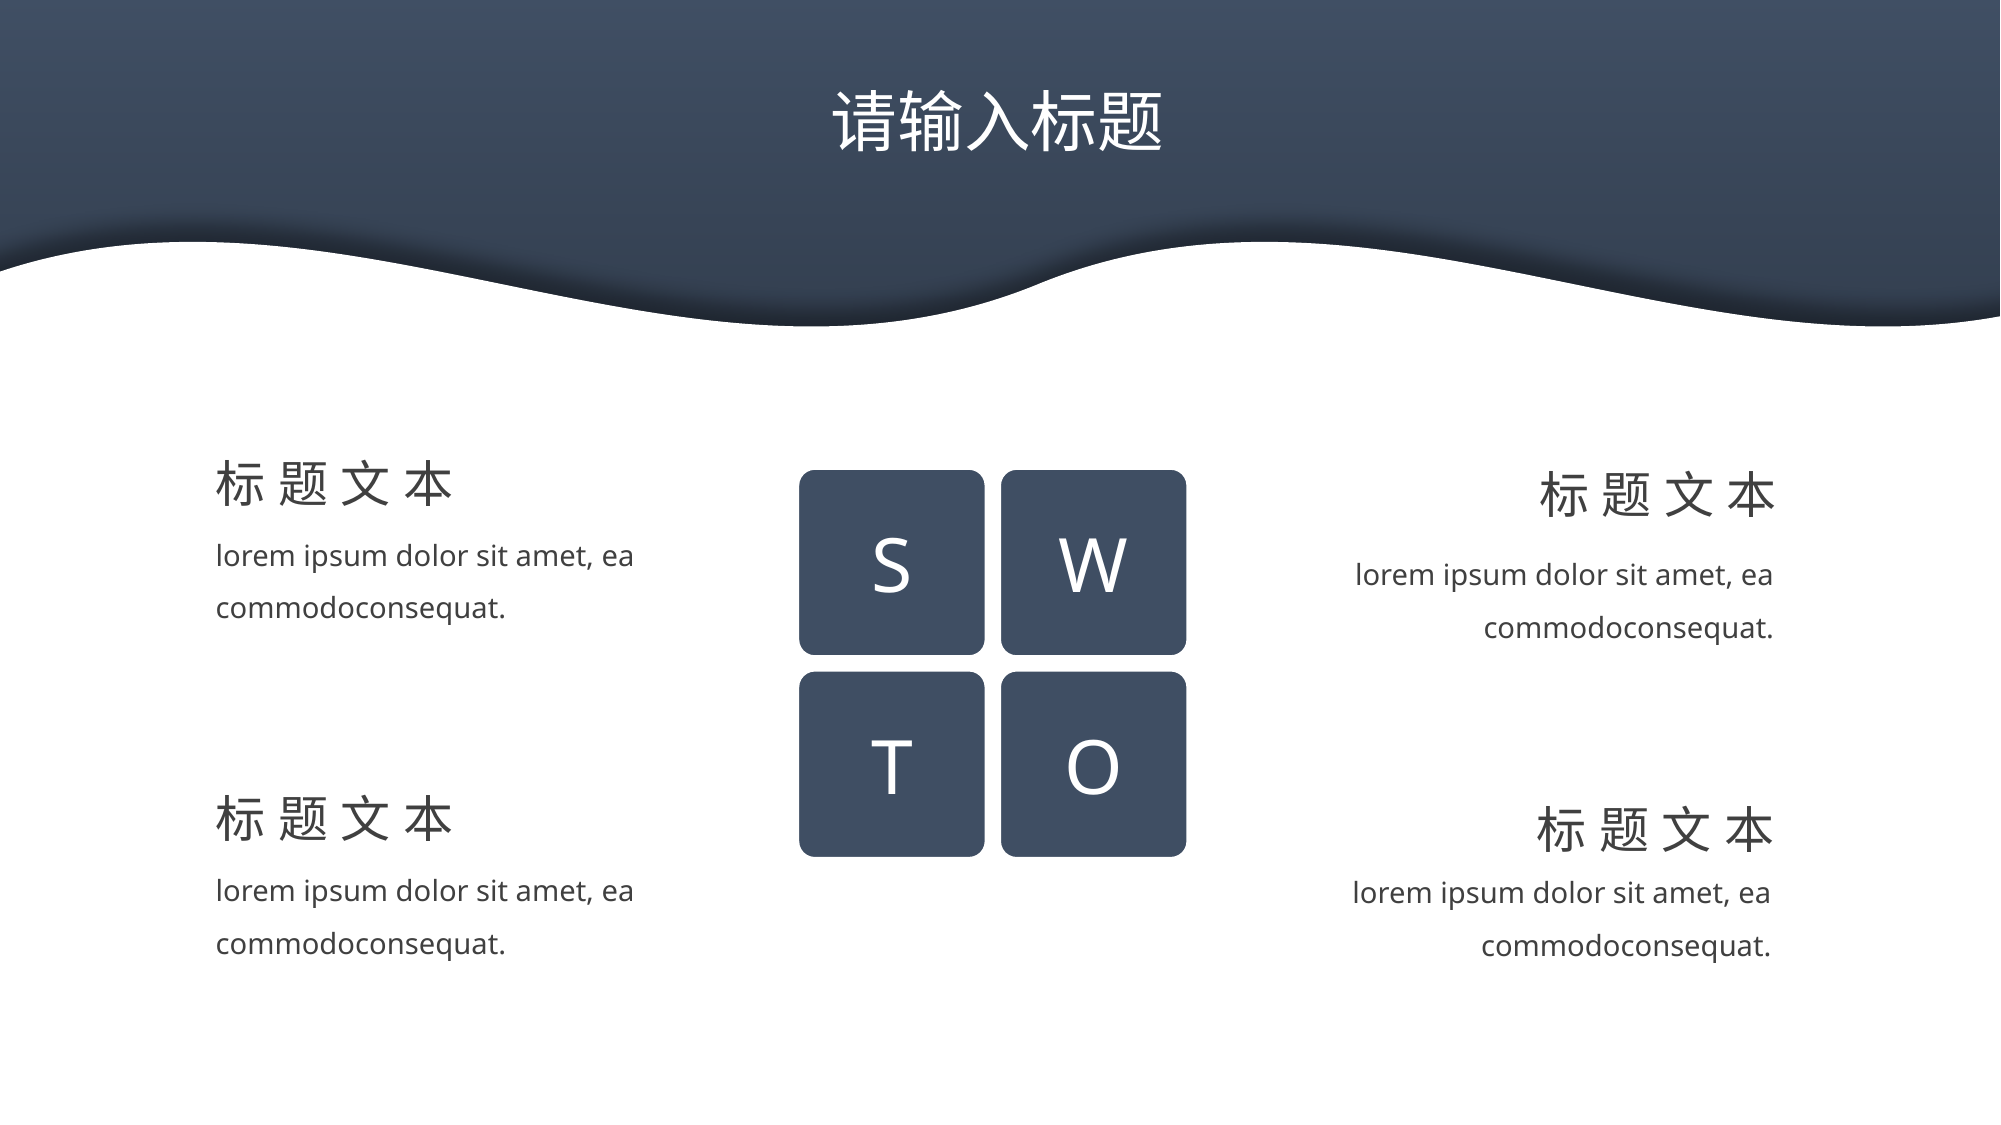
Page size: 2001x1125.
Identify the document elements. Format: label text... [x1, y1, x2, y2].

text_box 标题文本 [200, 780, 568, 847]
text_box S [797, 467, 987, 658]
text_box lorem ipsum dolor sit amet, ea commodoconsequat. [1340, 531, 1789, 652]
text_box T [797, 669, 987, 860]
text_box 标题文本 [200, 444, 568, 512]
text_box lorem ipsum dolor sit amet, ea commodoconsequat. [1337, 849, 1787, 970]
text_box 标题文本 [1425, 455, 1792, 531]
text_box 请输入标题 [815, 72, 1180, 167]
text_box W [998, 467, 1189, 658]
text_box [0, 240, 2000, 1125]
text_box lorem ipsum dolor sit amet, ea commodoconsequat. [200, 847, 650, 968]
text_box [0, 0, 2000, 294]
text_box 标题文本 [1422, 790, 1790, 866]
text_box lorem ipsum dolor sit amet, ea commodoconsequat. [200, 512, 650, 633]
text_box O [998, 669, 1189, 860]
